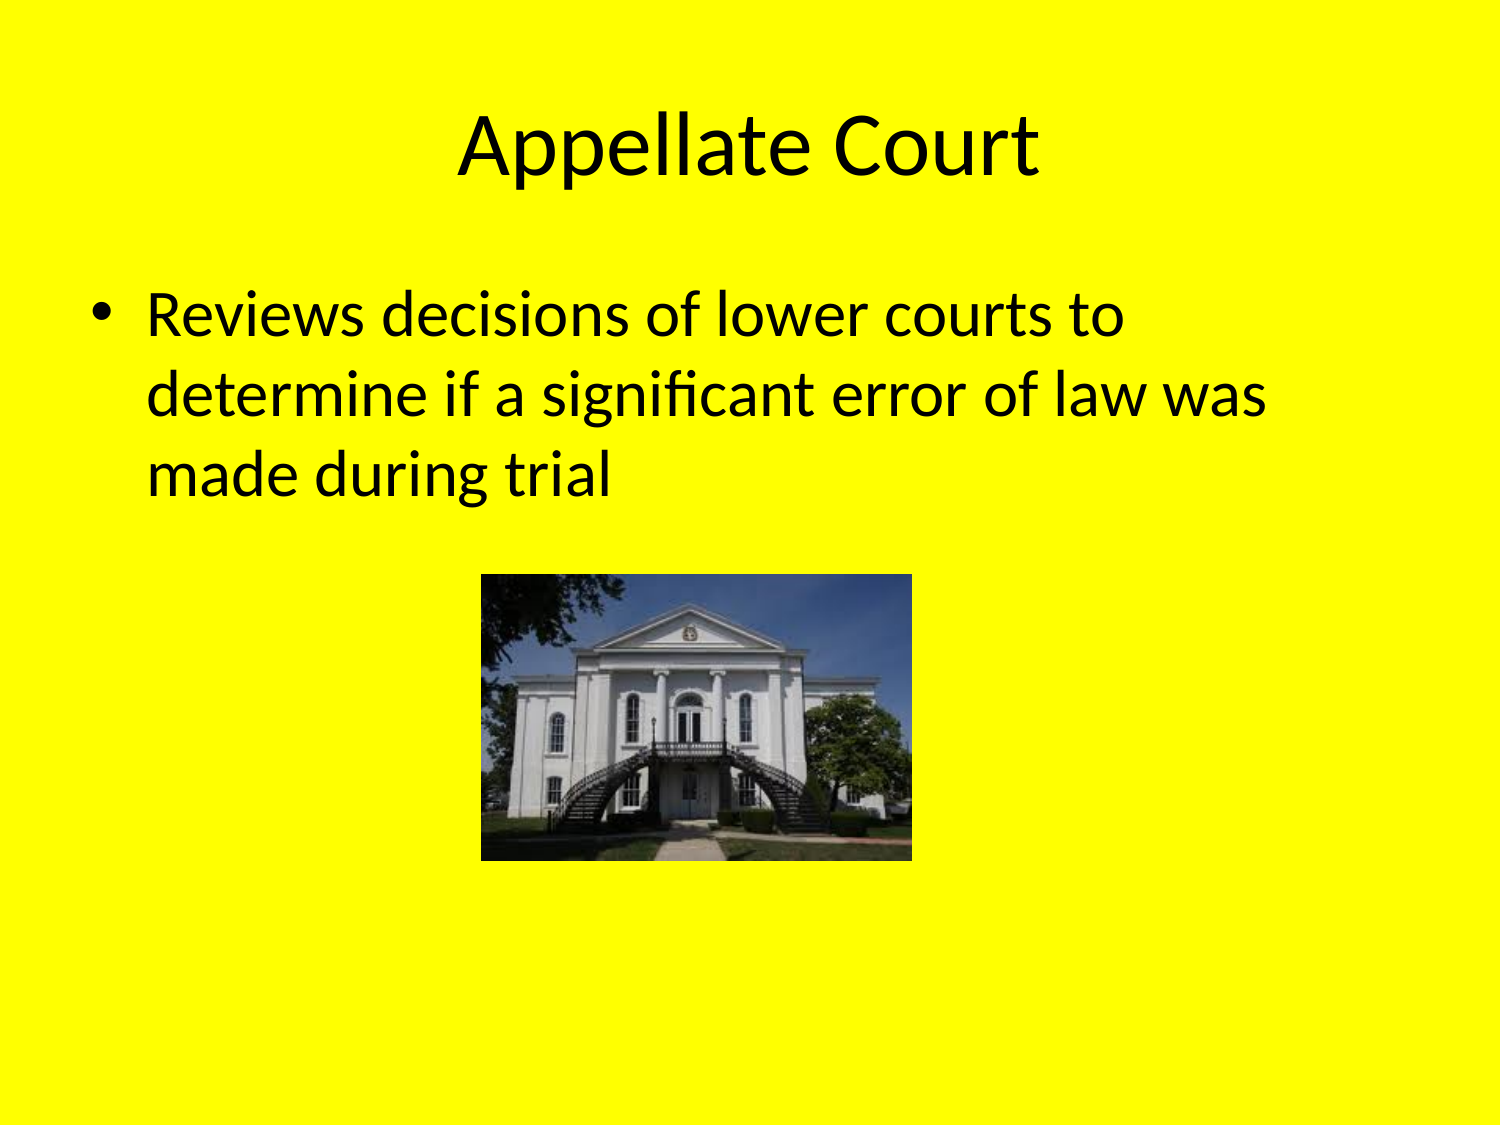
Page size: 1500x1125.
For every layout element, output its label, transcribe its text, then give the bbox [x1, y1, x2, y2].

picture [481, 574, 912, 862]
title Appellate Court [75, 45, 1425, 233]
list Reviews decisions of lower courts to determine if a significant error of law was made during trial [75, 262, 1425, 1005]
